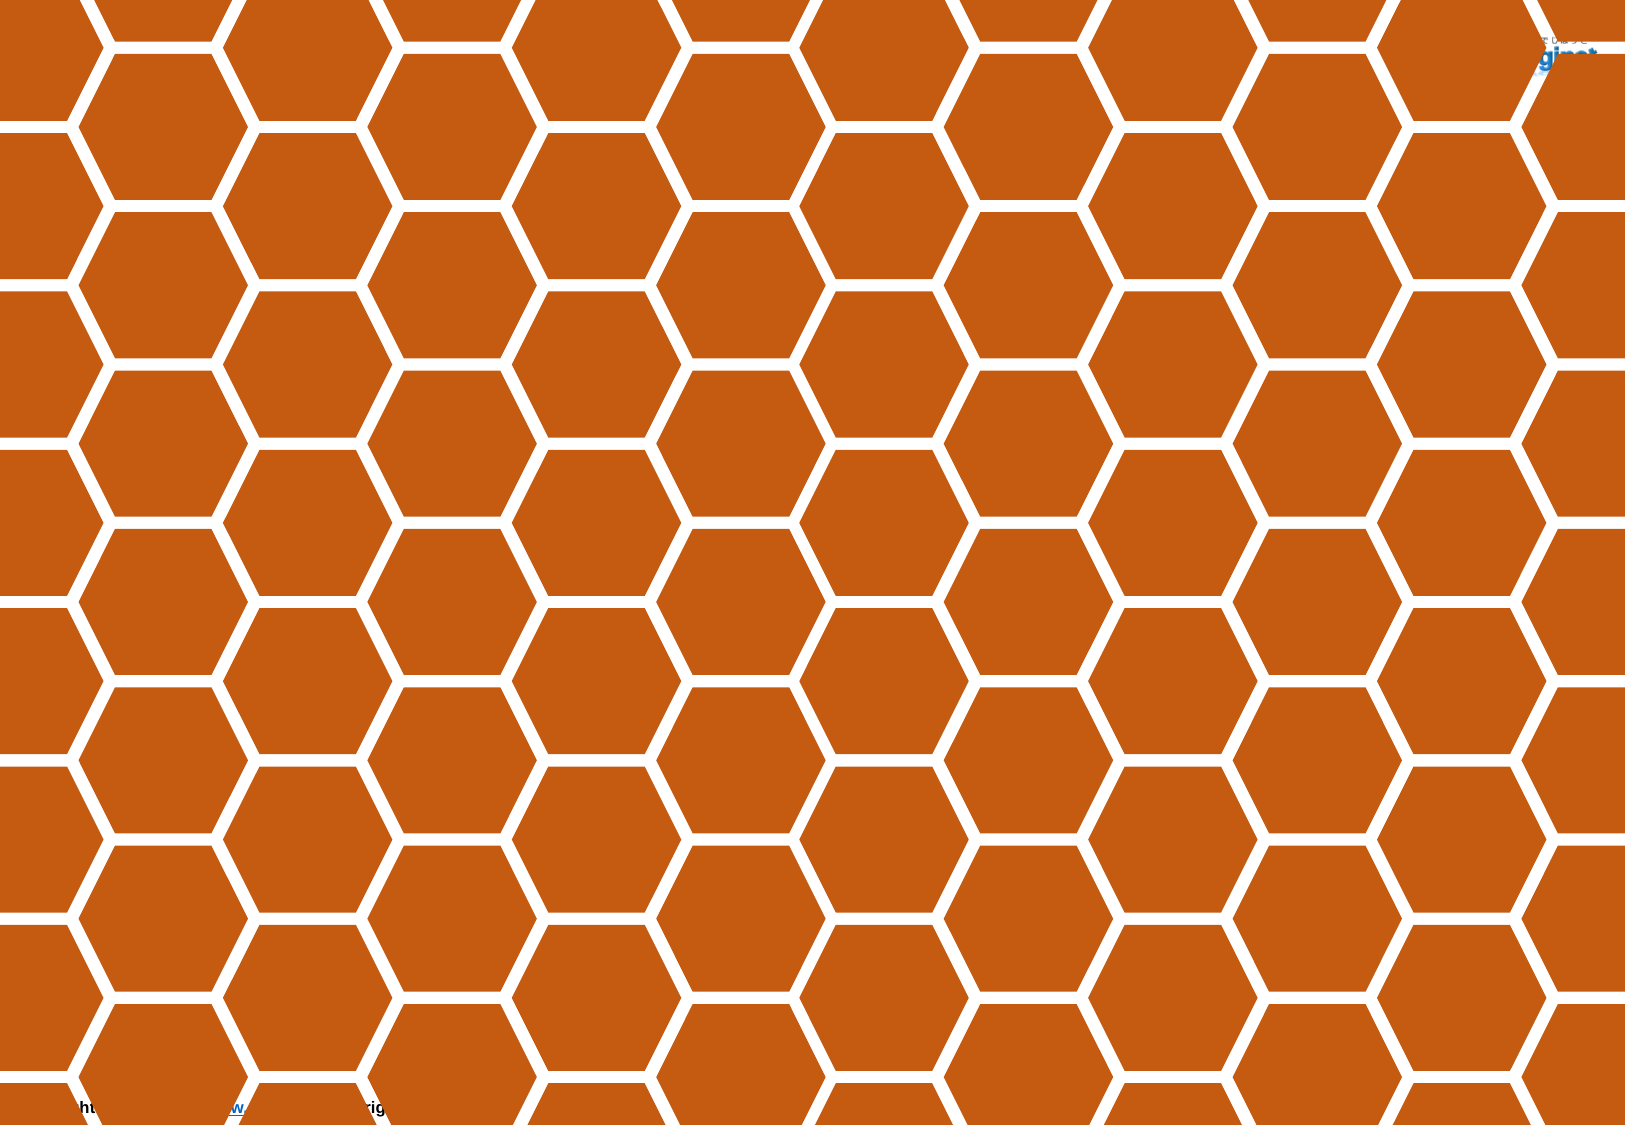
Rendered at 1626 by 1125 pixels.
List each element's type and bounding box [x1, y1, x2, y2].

text_box [0, 923, 105, 1072]
text_box [0, 607, 105, 756]
text_box [798, 607, 970, 756]
text_box [0, 0, 105, 122]
text_box [655, 1003, 827, 1125]
text_box [1247, 0, 1388, 43]
text_box [1231, 369, 1404, 518]
text_box [655, 369, 827, 518]
text_box [77, 211, 250, 360]
text_box [942, 686, 1115, 835]
text_box [1231, 1003, 1404, 1125]
text_box [942, 844, 1115, 993]
text_box [366, 52, 538, 201]
text_box [1086, 607, 1259, 756]
text_box [798, 765, 970, 914]
text_box [798, 923, 970, 1072]
text_box [655, 527, 827, 676]
text_box [510, 0, 683, 122]
text_box [798, 0, 970, 122]
text_box [1375, 0, 1548, 122]
text_box [942, 52, 1115, 201]
text_box [655, 211, 827, 360]
text_box [221, 132, 394, 281]
text_box [1086, 290, 1259, 439]
text_box [510, 132, 683, 281]
text_box [221, 765, 394, 914]
text_box [670, 0, 812, 43]
text_box [510, 290, 683, 439]
text_box [813, 1082, 955, 1125]
text_box [1520, 844, 1625, 993]
text_box [1375, 448, 1548, 597]
text_box [1520, 1003, 1625, 1125]
text_box [1086, 132, 1259, 281]
text_box [1375, 132, 1548, 281]
text_box [366, 527, 538, 676]
text_box [366, 369, 538, 518]
text_box [0, 448, 105, 597]
text_box [1231, 52, 1404, 201]
text_box [366, 686, 538, 835]
text_box [0, 290, 105, 439]
text_box [1520, 527, 1625, 676]
text_box [0, 1082, 90, 1125]
text_box [1231, 844, 1404, 993]
text_box [221, 290, 394, 439]
text_box [366, 1003, 538, 1125]
text_box [526, 1082, 667, 1125]
picture [1531, 18, 1602, 82]
text_box [655, 52, 827, 201]
text_box [798, 132, 970, 281]
text_box [1375, 290, 1548, 439]
text_box [381, 0, 523, 43]
text_box [942, 369, 1115, 518]
text_box [1375, 765, 1548, 914]
text_box [1086, 0, 1259, 122]
text_box [221, 923, 394, 1072]
text_box [510, 923, 683, 1072]
text_box [798, 448, 970, 597]
text_box [1375, 923, 1548, 1072]
text_box [221, 607, 394, 756]
text_box [0, 132, 105, 281]
text_box [1391, 1082, 1532, 1125]
text_box [942, 527, 1115, 676]
text_box [77, 52, 250, 201]
text_box [1086, 923, 1259, 1072]
text_box [1231, 686, 1404, 835]
text_box [237, 1082, 378, 1125]
text_box [958, 0, 1099, 43]
text_box [1536, 0, 1625, 43]
text_box [1102, 1082, 1244, 1125]
text_box [77, 527, 250, 676]
text_box [942, 211, 1115, 360]
text_box [77, 369, 250, 518]
text_box [1520, 211, 1625, 360]
text_box [221, 448, 394, 597]
text_box [510, 448, 683, 597]
text_box [366, 844, 538, 993]
text_box [1520, 369, 1625, 518]
text_box [77, 844, 250, 993]
text_box [77, 686, 250, 835]
text_box [221, 0, 394, 122]
text_box [93, 0, 234, 43]
text_box [1520, 686, 1625, 835]
text_box [1375, 607, 1548, 756]
text_box [942, 1003, 1115, 1125]
text_box [77, 1003, 250, 1125]
text_box [0, 765, 105, 914]
text_box [1231, 527, 1404, 676]
text_box [1086, 448, 1259, 597]
text_box [510, 765, 683, 914]
text_box [510, 607, 683, 756]
text_box [1520, 52, 1625, 201]
text_box [655, 686, 827, 835]
text_box [655, 844, 827, 993]
text_box [798, 290, 970, 439]
text_box [1231, 211, 1404, 360]
text_box [366, 211, 538, 360]
text_box [1086, 765, 1259, 914]
